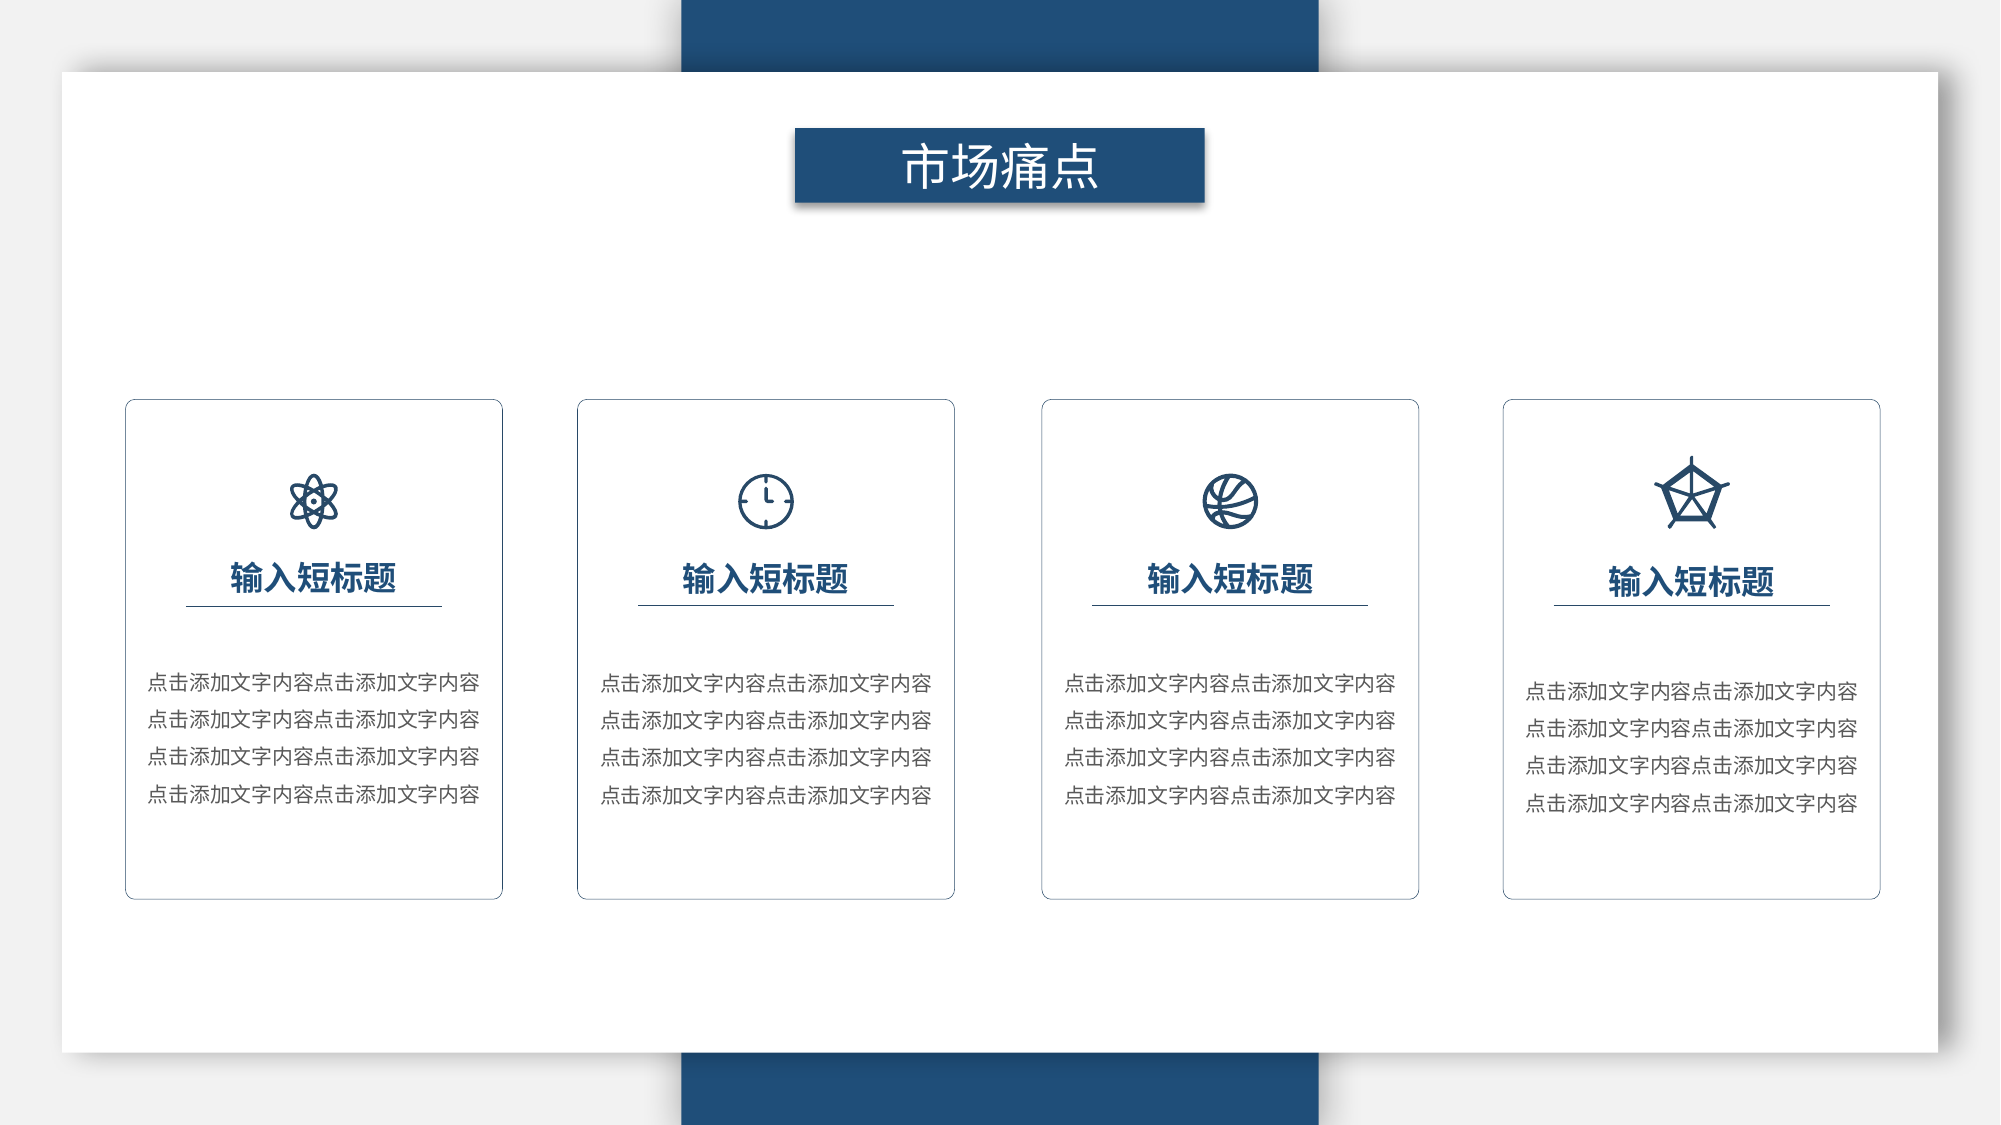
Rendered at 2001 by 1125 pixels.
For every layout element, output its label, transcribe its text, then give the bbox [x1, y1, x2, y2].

text_box [290, 473, 338, 530]
text_box [738, 473, 794, 530]
text_box [124, 398, 504, 901]
text_box 输入短标题 [1593, 553, 1790, 605]
text_box 输入短标题 [668, 550, 865, 605]
text_box 点击添加文字内容点击添加文字内容点击添加文字内容点击添加文字内容点击添加文字内容点击添加文字内容点击添加文字内容点击添加文字内容 [582, 650, 950, 815]
text_box 点击添加文字内容点击添加文字内容点击添加文字内容点击添加文字内容点击添加文字内容点击添加文字内容点击添加文字内容点击添加文字内容 [130, 649, 498, 814]
text_box 输入短标题 [215, 549, 412, 605]
text_box [1202, 473, 1259, 530]
text_box 输入短标题 [1132, 550, 1329, 605]
text_box 点击添加文字内容点击添加文字内容点击添加文字内容点击添加文字内容点击添加文字内容点击添加文字内容点击添加文字内容点击添加文字内容 [1047, 650, 1414, 815]
text_box 点击添加文字内容点击添加文字内容点击添加文字内容点击添加文字内容点击添加文字内容点击添加文字内容点击添加文字内容点击添加文字内容 [1508, 658, 1875, 823]
text_box [576, 398, 956, 901]
text_box 市场痛点 [795, 128, 1205, 203]
text_box [1502, 398, 1882, 901]
text_box [1040, 398, 1420, 901]
text_box [1654, 455, 1730, 529]
